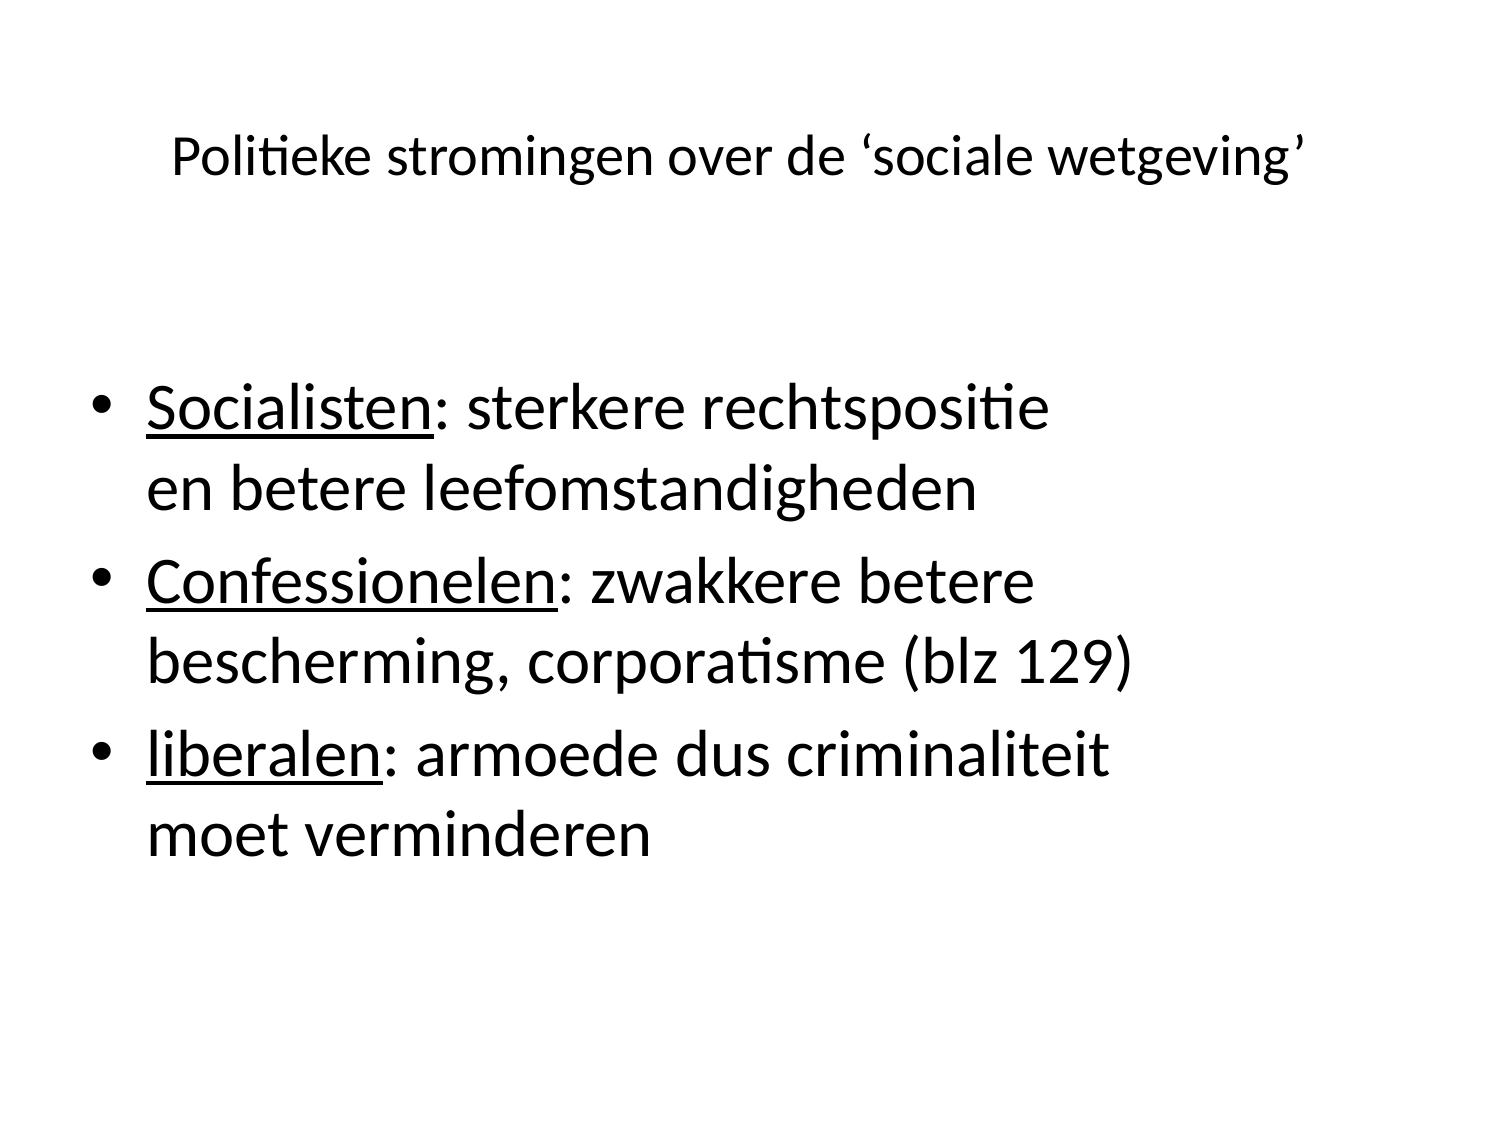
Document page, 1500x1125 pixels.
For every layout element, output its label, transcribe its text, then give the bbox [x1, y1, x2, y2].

list Socialisten: sterkere rechtspositie en betere leefomstandigheden Confessionelen: zwakkere betere bescherming, corporatisme (blz 129) liberalen: armoede dus criminaliteit moet verminderen [75, 262, 1425, 1005]
title Politieke stromingen over de ‘sociale wetgeving’ [75, 45, 1425, 233]
